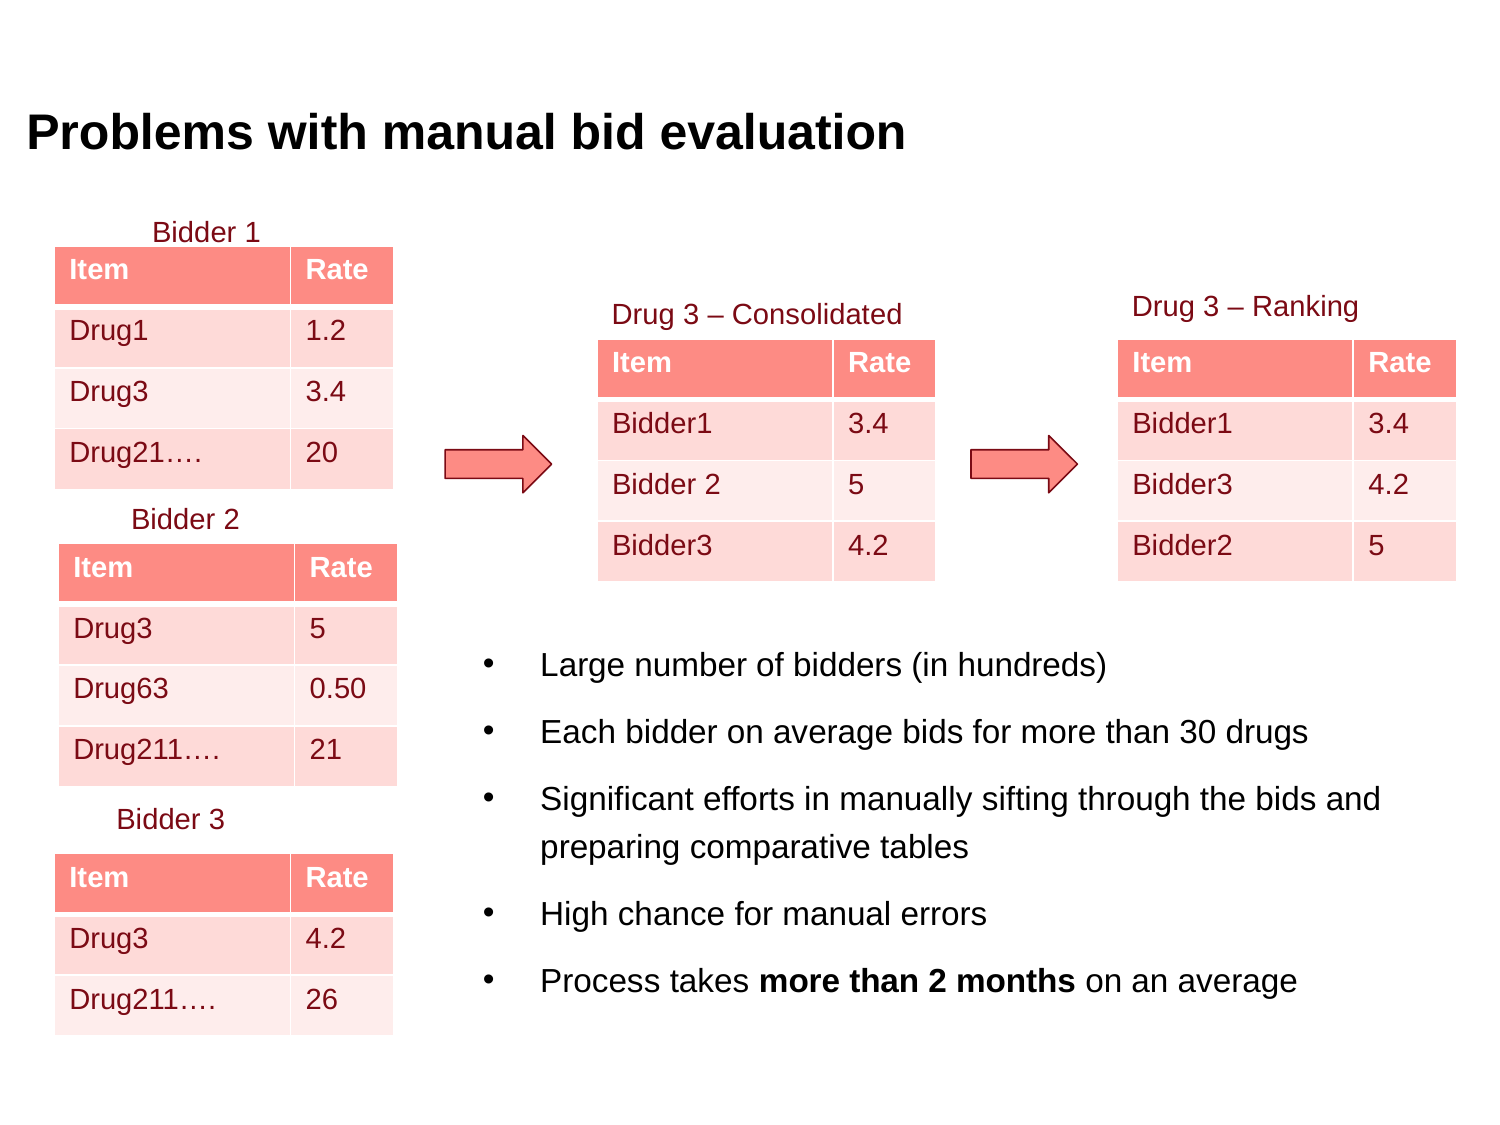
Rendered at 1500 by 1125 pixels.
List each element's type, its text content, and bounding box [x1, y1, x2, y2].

table_header Rate [834, 340, 935, 397]
table_cell 21 [295, 727, 397, 786]
table_header Item [1118, 340, 1352, 397]
title Problems with manual bid evaluation [26, 99, 1472, 224]
table_cell Bidder1 [1118, 402, 1352, 460]
table_cell Bidder 2 [598, 461, 832, 520]
table_cell 4.2 [291, 917, 393, 974]
text_box Drug 3 – Ranking [1117, 280, 1457, 330]
table_header Item [55, 247, 290, 304]
text_box Bidder 1 [137, 206, 375, 257]
table_cell 5 [1354, 522, 1456, 581]
table_cell Drug63 [59, 666, 294, 725]
table_cell Drug21…. [55, 429, 290, 489]
table_header Item [598, 340, 832, 397]
table_cell Drug3 [55, 917, 290, 974]
table_header Rate [1354, 340, 1456, 397]
table_cell Bidder3 [598, 522, 832, 581]
table_cell 3.4 [291, 369, 393, 428]
table_cell Drug3 [55, 369, 290, 428]
text_box [970, 435, 1078, 493]
table_header Rate [291, 854, 393, 912]
table_cell Drug211…. [59, 727, 294, 786]
table_cell Bidder3 [1118, 461, 1352, 520]
table_cell 1.2 [291, 310, 393, 367]
table_cell Drug1 [55, 310, 290, 367]
table_cell 5 [295, 607, 397, 664]
text_box [445, 435, 552, 493]
table_cell 0.50 [295, 666, 397, 725]
table_cell Bidder2 [1118, 522, 1352, 581]
table_cell Drug211…. [55, 976, 290, 1035]
table_cell 3.4 [834, 402, 935, 460]
text_box Drug 3 – Consolidated [596, 288, 937, 338]
table_cell 3.4 [1354, 402, 1456, 460]
table_header Rate [291, 247, 393, 304]
table_cell 26 [291, 976, 393, 1035]
table_cell 5 [834, 461, 935, 520]
table_cell 4.2 [834, 522, 935, 581]
table_cell Drug3 [59, 607, 294, 664]
text_box Bidder 3 [101, 793, 339, 843]
table_cell Bidder1 [598, 402, 832, 460]
table_cell 4.2 [1354, 461, 1456, 520]
table_cell 20 [291, 429, 393, 489]
text_box Large number of bidders (in hundreds) Each bidder on average bids for more than 30 drugs Significant efforts in manually sifting through the bids and preparing comparative tables High chance for manual errors Process takes more than 2 months on an average [482, 635, 1474, 1036]
text_box Bidder 2 [116, 492, 353, 543]
table_header Item [55, 854, 290, 912]
table_header Rate [295, 544, 397, 601]
table_header Item [59, 544, 294, 601]
